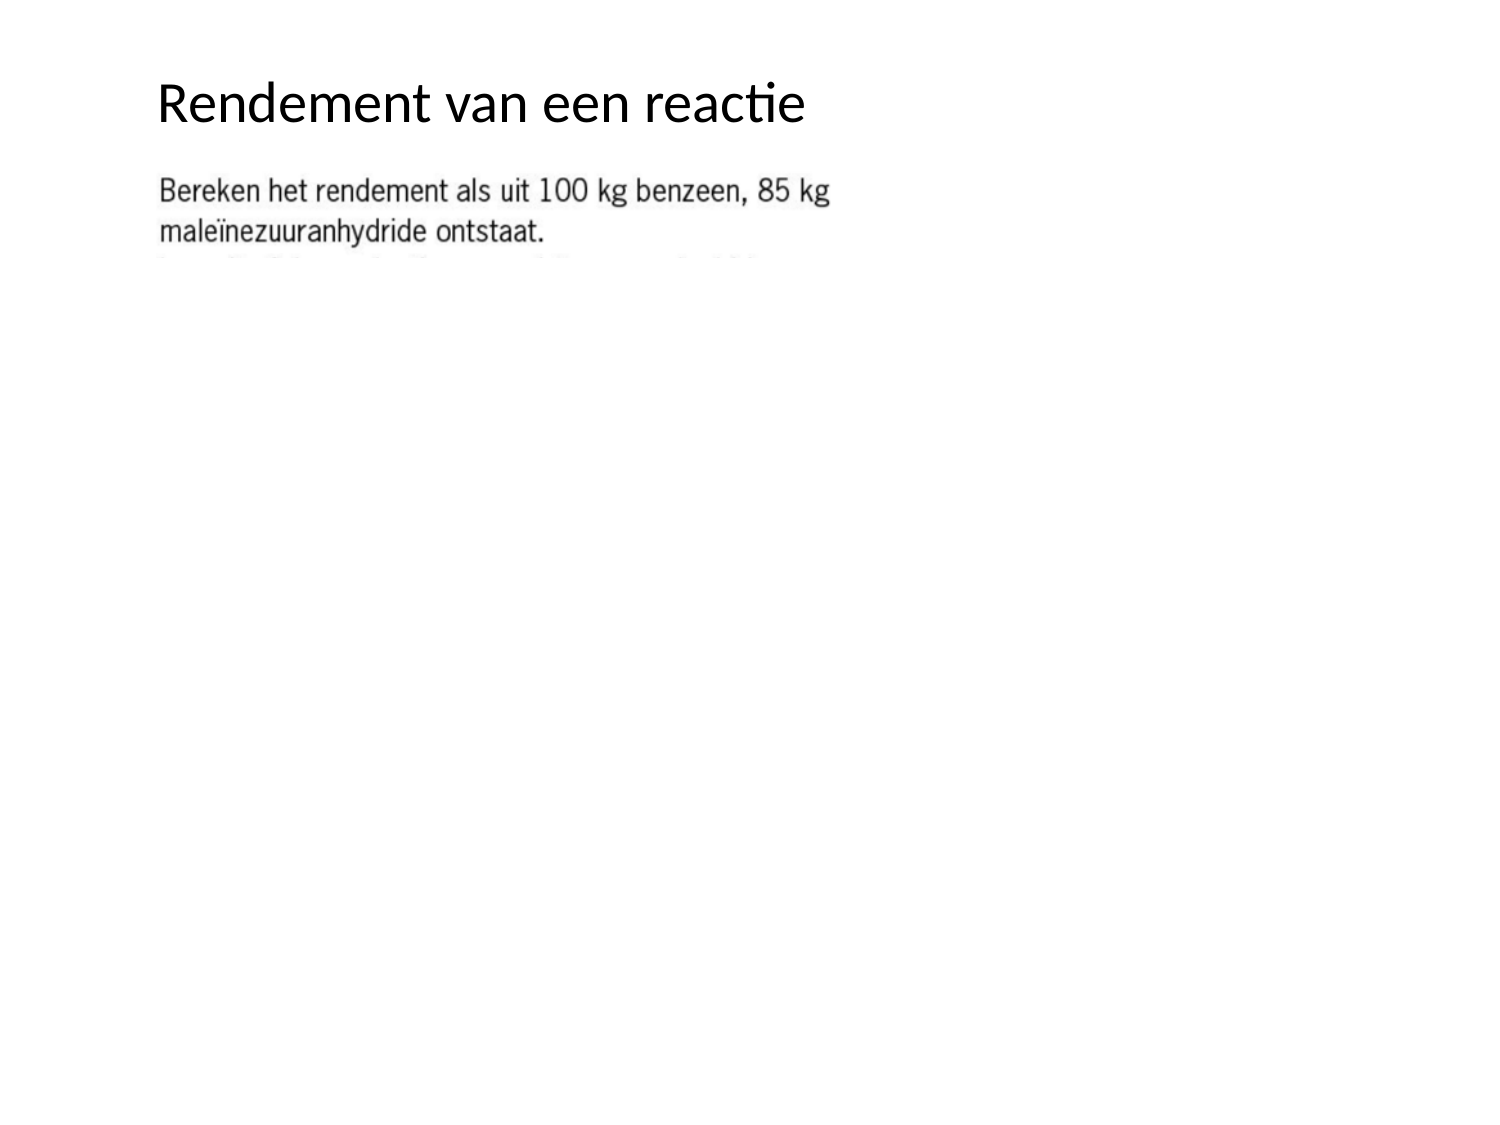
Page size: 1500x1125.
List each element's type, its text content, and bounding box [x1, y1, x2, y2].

picture [150, 168, 842, 258]
text_box Rendement van een reactie [142, 57, 1451, 237]
